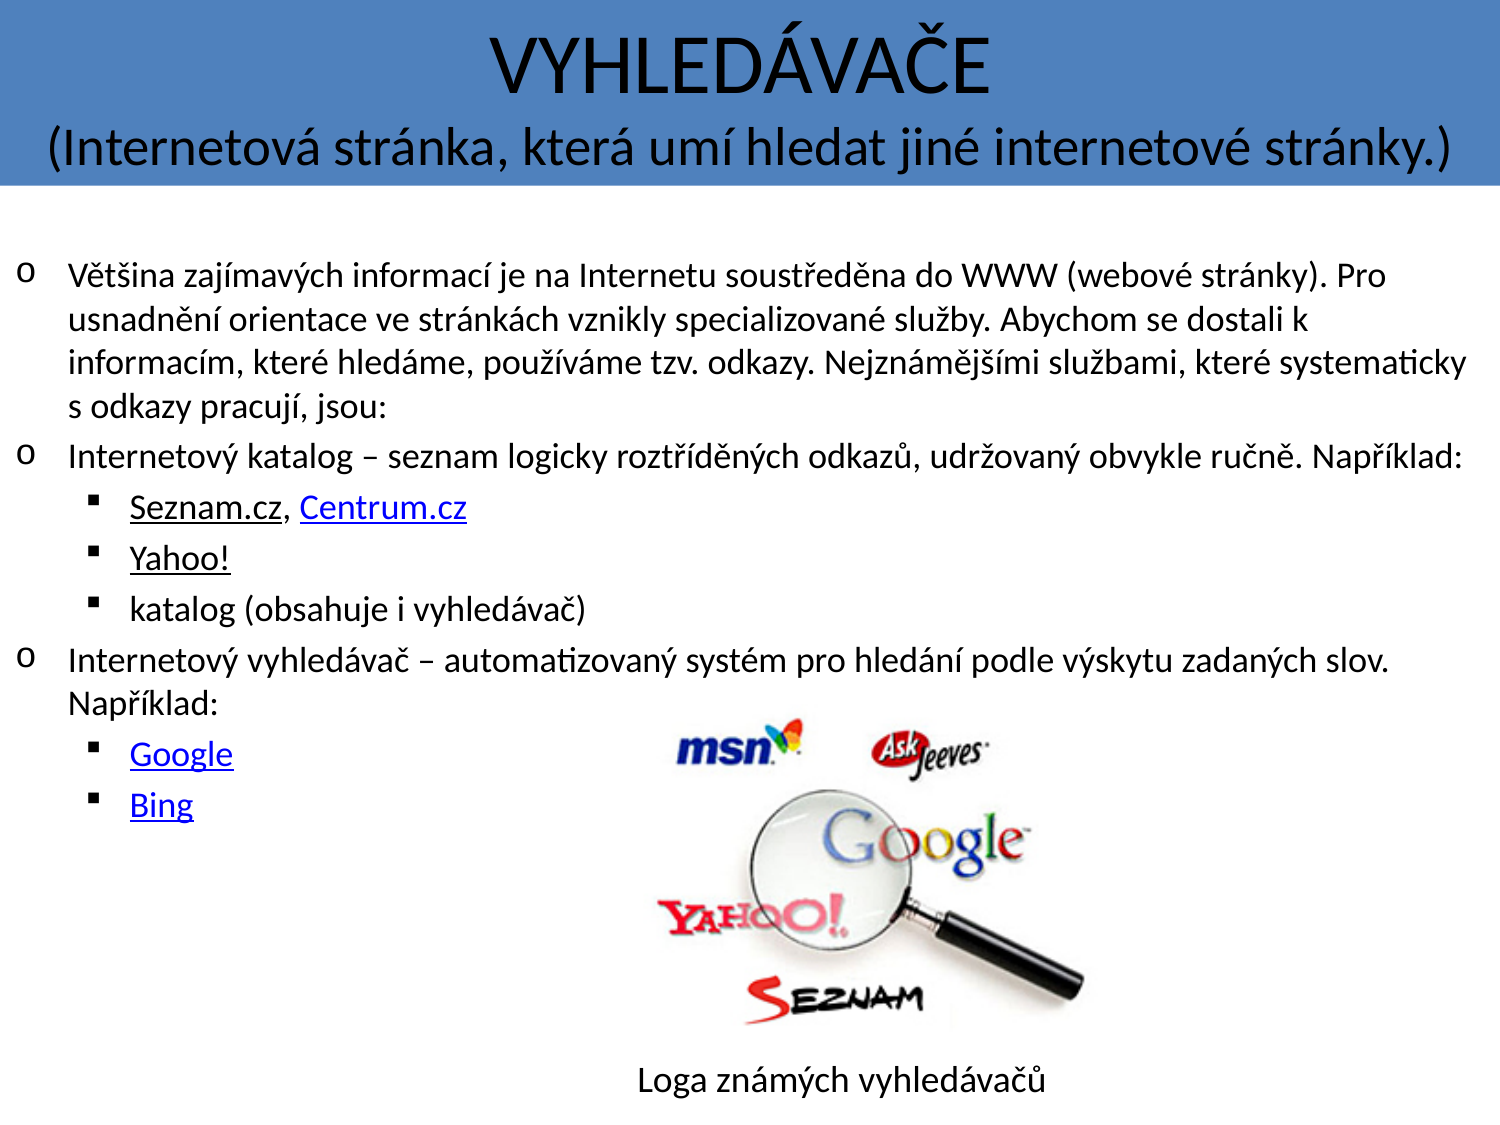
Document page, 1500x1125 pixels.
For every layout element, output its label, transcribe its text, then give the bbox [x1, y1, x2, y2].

text_box Loga známých vyhledávačů [622, 1047, 1062, 1108]
picture [643, 703, 1101, 1036]
list Většina zajímavých informací je na Internetu soustředěna do WWW (webové stránky). Pro usnadnění orientace ve stránkách vznikly specializované služby. Abychom se dostali k informacím, které hledáme, používáme tzv. odkazy. Nejznámějšími službami, které systematicky s odkazy pracují, jsou: Internetový katalog – seznam logicky roztříděných odkazů, udržovaný obvykle ručně. Například: Seznam.cz, Centrum.cz Yahoo! katalog (obsahuje i vyhledávač) Internetový vyhledávač – automatizovaný systém pro hledání podle výskytu zadaných slov. Například: Google Bing [0, 243, 1500, 870]
title VYHLEDÁVAČE (Internetová stránka, která umí hledat jiné internetové stránky.) [0, 0, 1500, 186]
